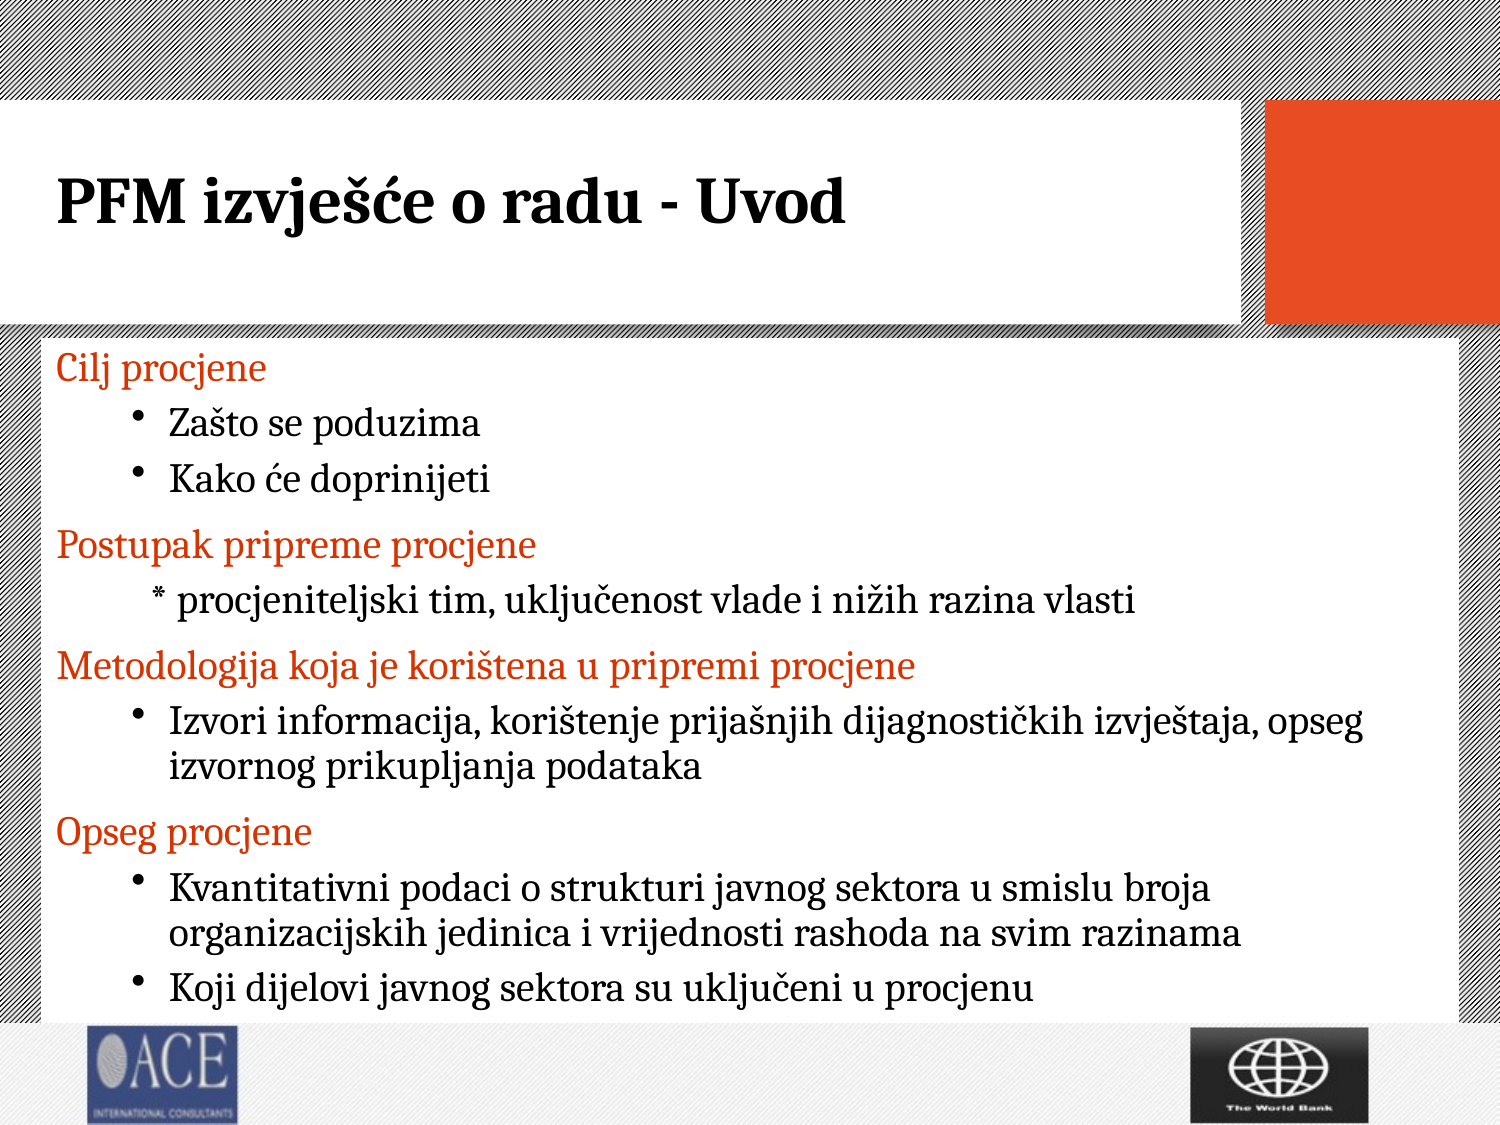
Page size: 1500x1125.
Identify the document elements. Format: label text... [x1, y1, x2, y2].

title PFM izvješće o radu - Uvod [40, 125, 1425, 280]
list Cilj procjene Zašto se poduzima Kako će doprinijeti Postupak pripreme procjene * procjeniteljski tim, uključenost vlade i nižih razina vlasti Metodologija koja je korištena u pripremi procjene Izvori informacija, korištenje prijašnjih dijagnostičkih izvještaja, opseg izvornog prikupljanja podataka Opseg procjene Kvantitativni podaci o strukturi javnog sektora u smislu broja organizacijskih jedinica i vrijednosti rashoda na svim razinama Koji dijelovi javnog sektora su uključeni u procjenu [40, 337, 1460, 1023]
picture [0, 0, 1500, 125]
picture [0, 280, 1500, 1125]
